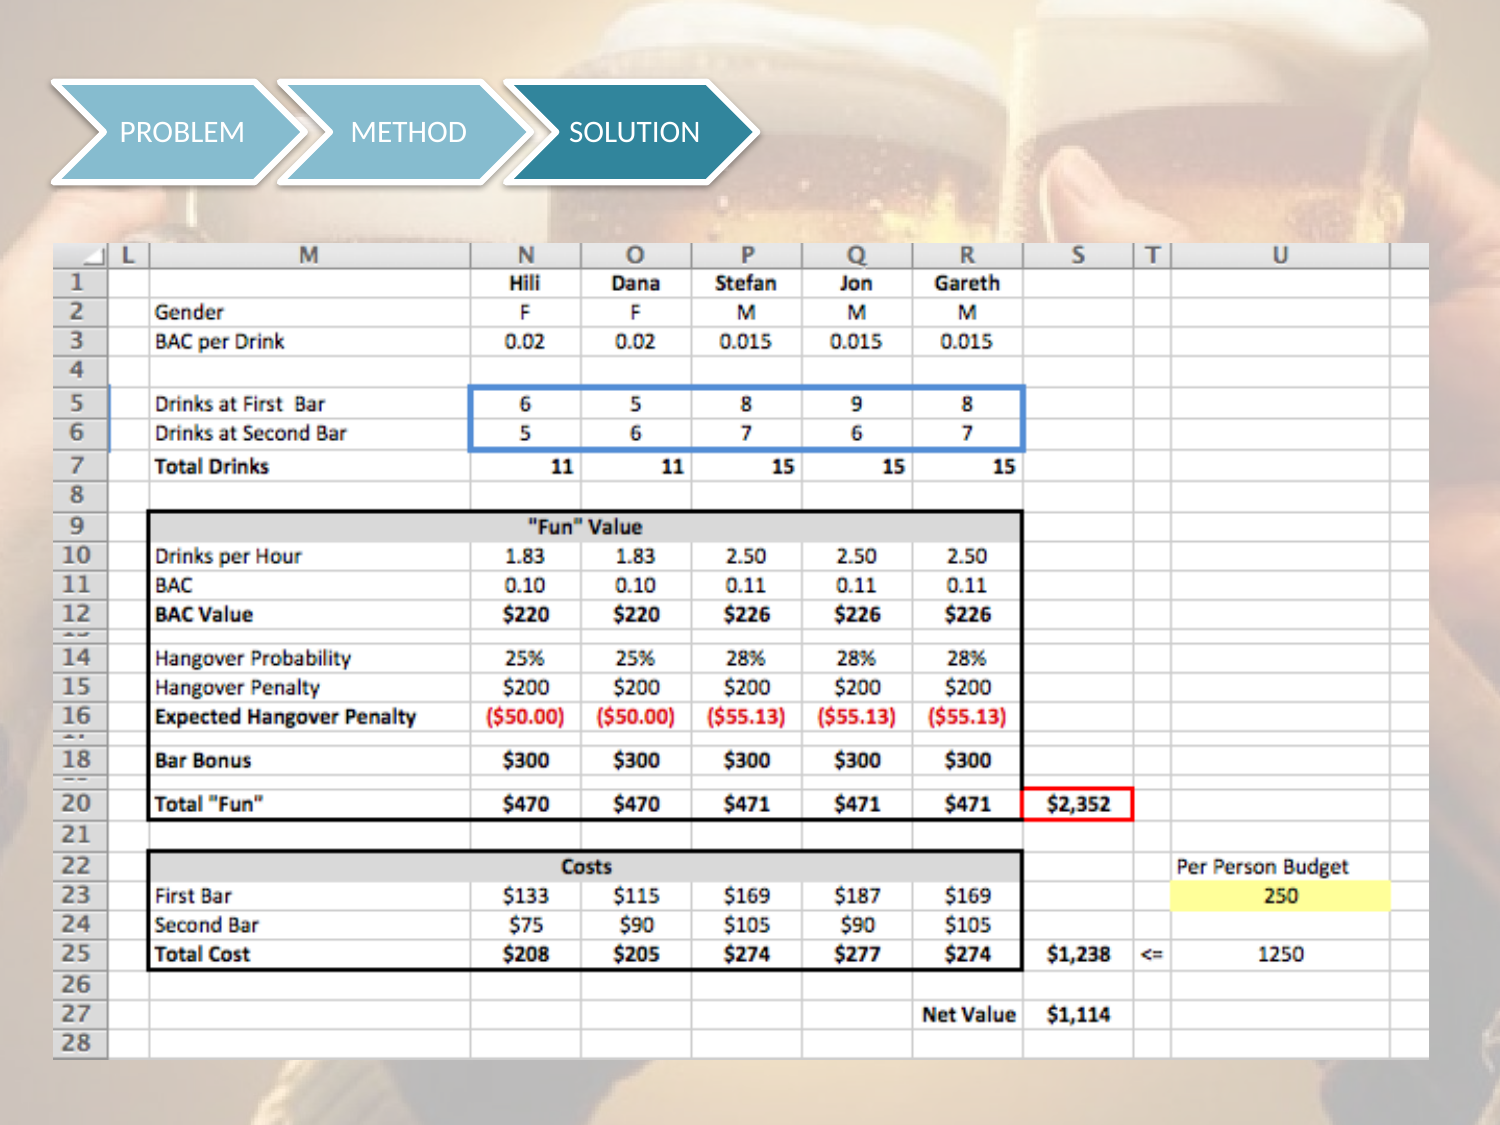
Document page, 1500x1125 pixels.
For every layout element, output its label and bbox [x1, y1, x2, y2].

picture [53, 243, 1429, 1061]
text_box [53, 23, 758, 241]
